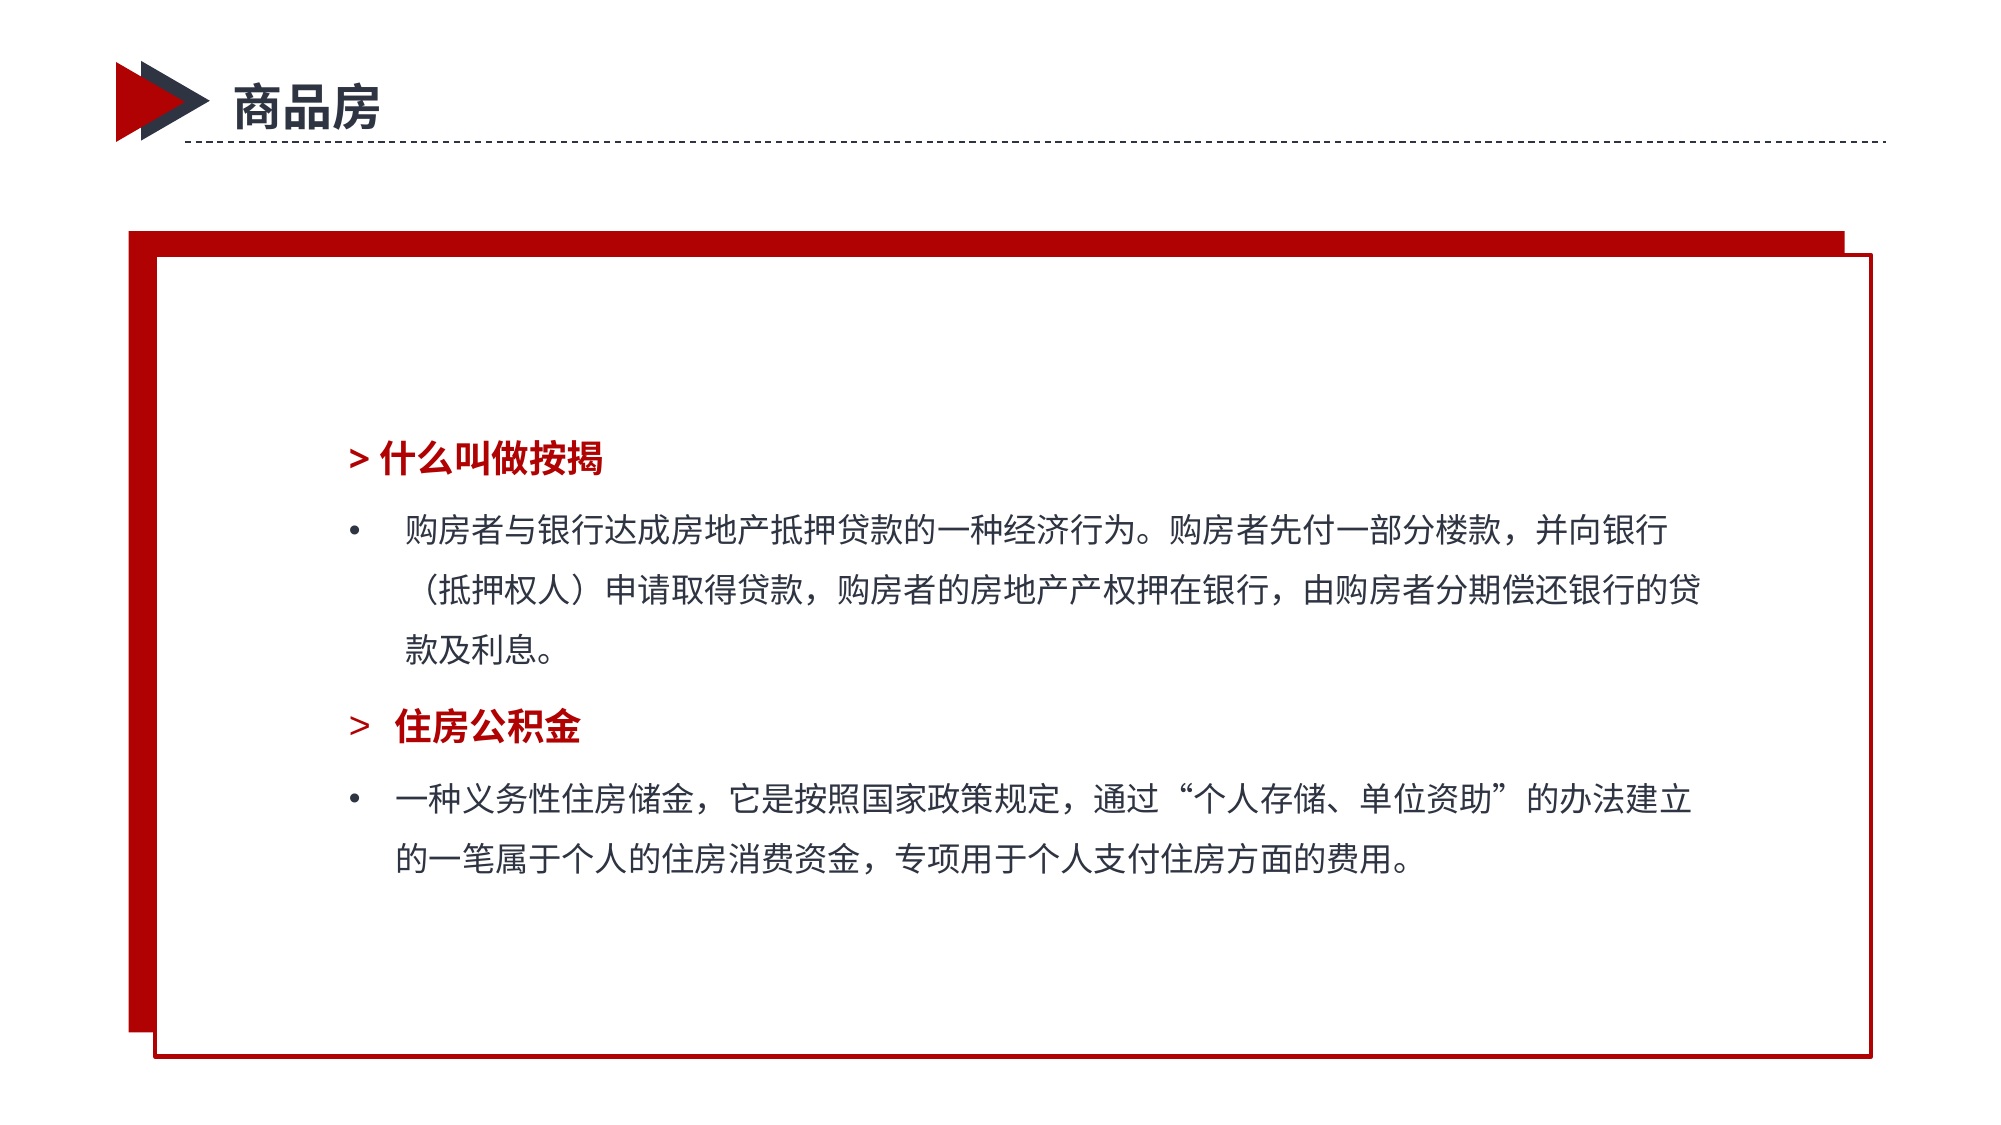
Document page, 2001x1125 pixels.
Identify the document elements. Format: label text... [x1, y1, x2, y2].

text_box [128, 230, 1872, 1057]
text_box 商品房 [199, 68, 415, 157]
